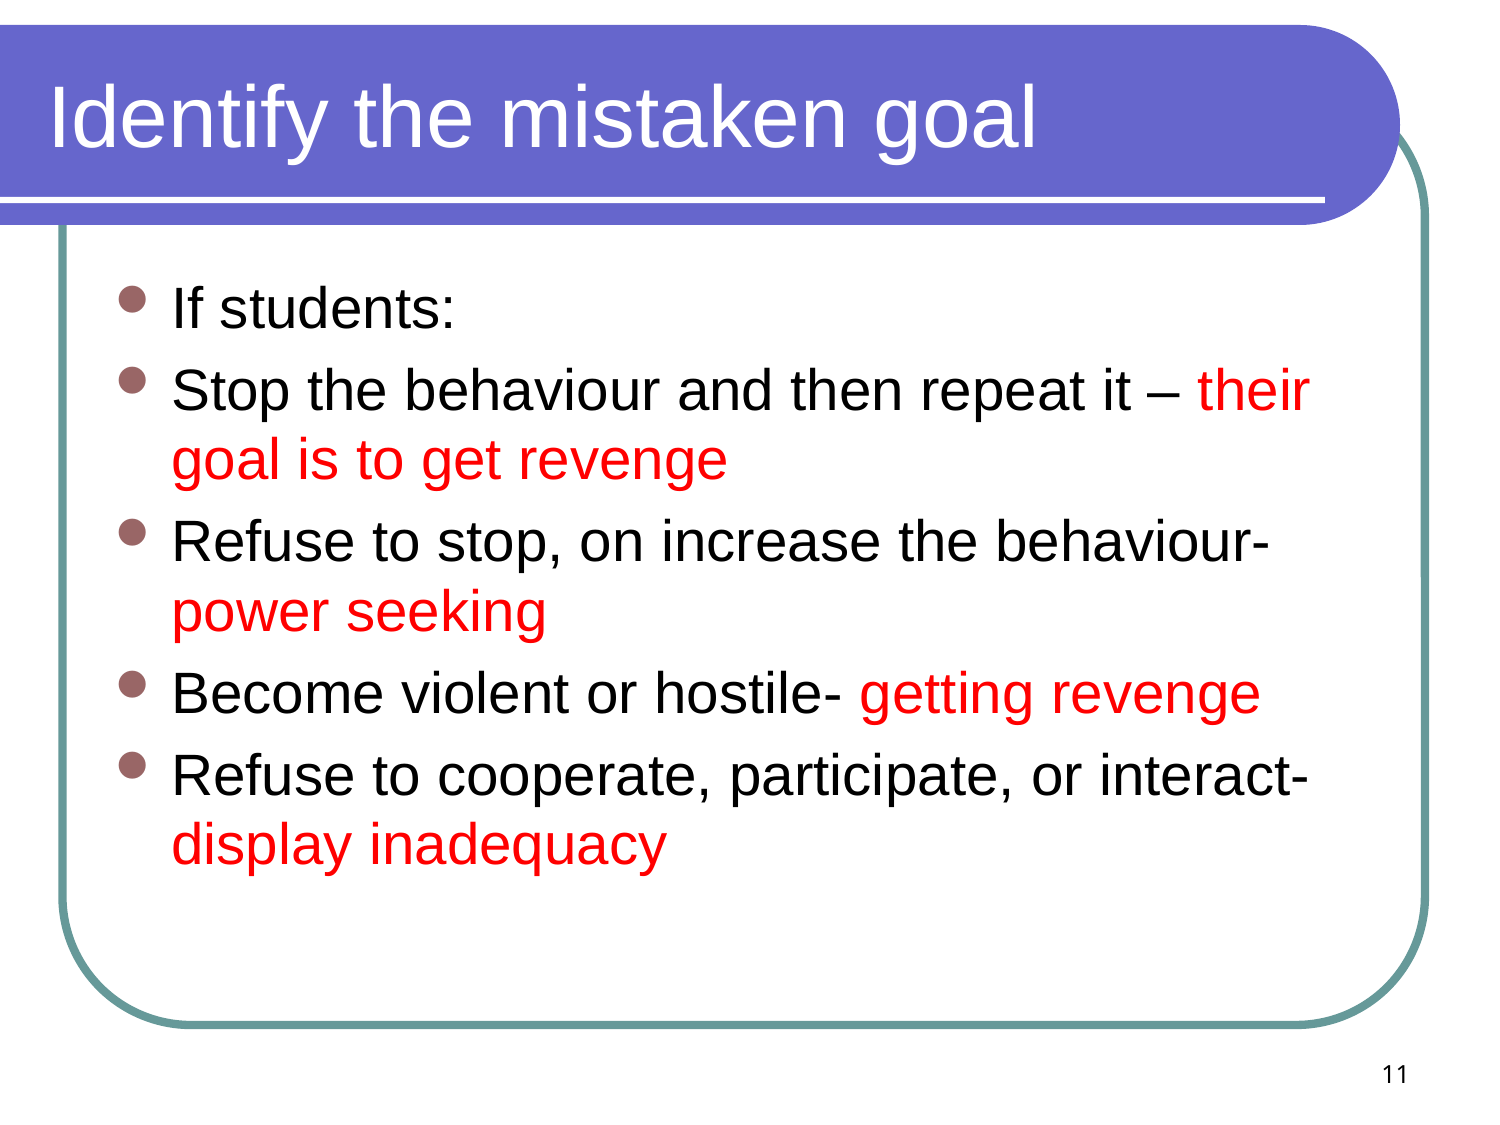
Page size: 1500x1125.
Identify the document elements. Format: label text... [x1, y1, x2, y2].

list If students: Stop the behaviour and then repeat it – their goal is to get revenge Refuse to stop, on increase the behaviour-power seeking Become violent or hostile- getting revenge Refuse to cooperate, participate, or interact-display inadequacy [99, 262, 1401, 988]
title Identify the mistaken goal [31, 37, 1348, 188]
slide_number 11 [1074, 1024, 1426, 1101]
